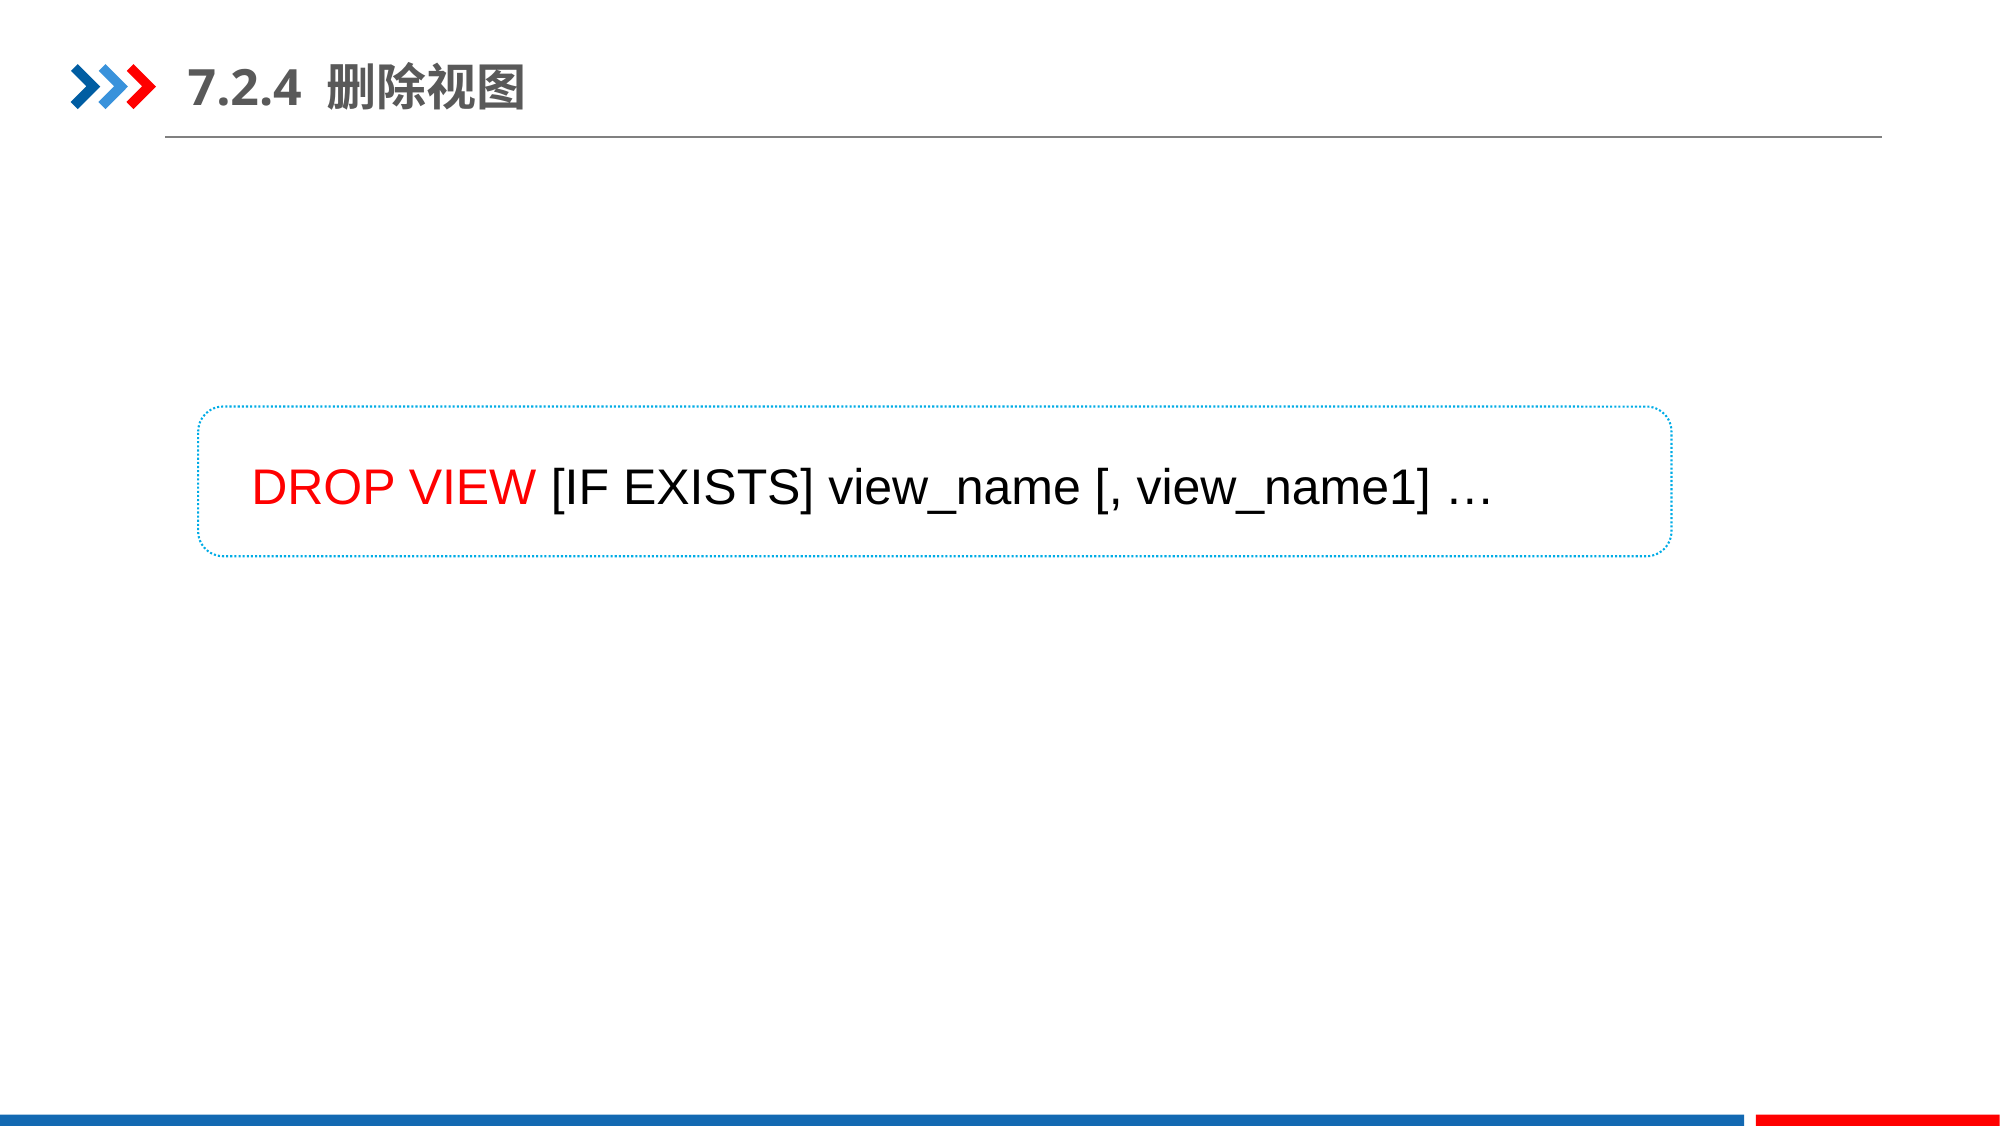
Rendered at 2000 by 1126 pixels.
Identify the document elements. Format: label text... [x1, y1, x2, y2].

text_box 7.2.4 删除视图 [187, 43, 827, 127]
text_box DROP VIEW [IF EXISTS] view_name [, view_name1] … [236, 447, 1624, 512]
text_box [198, 406, 1672, 557]
